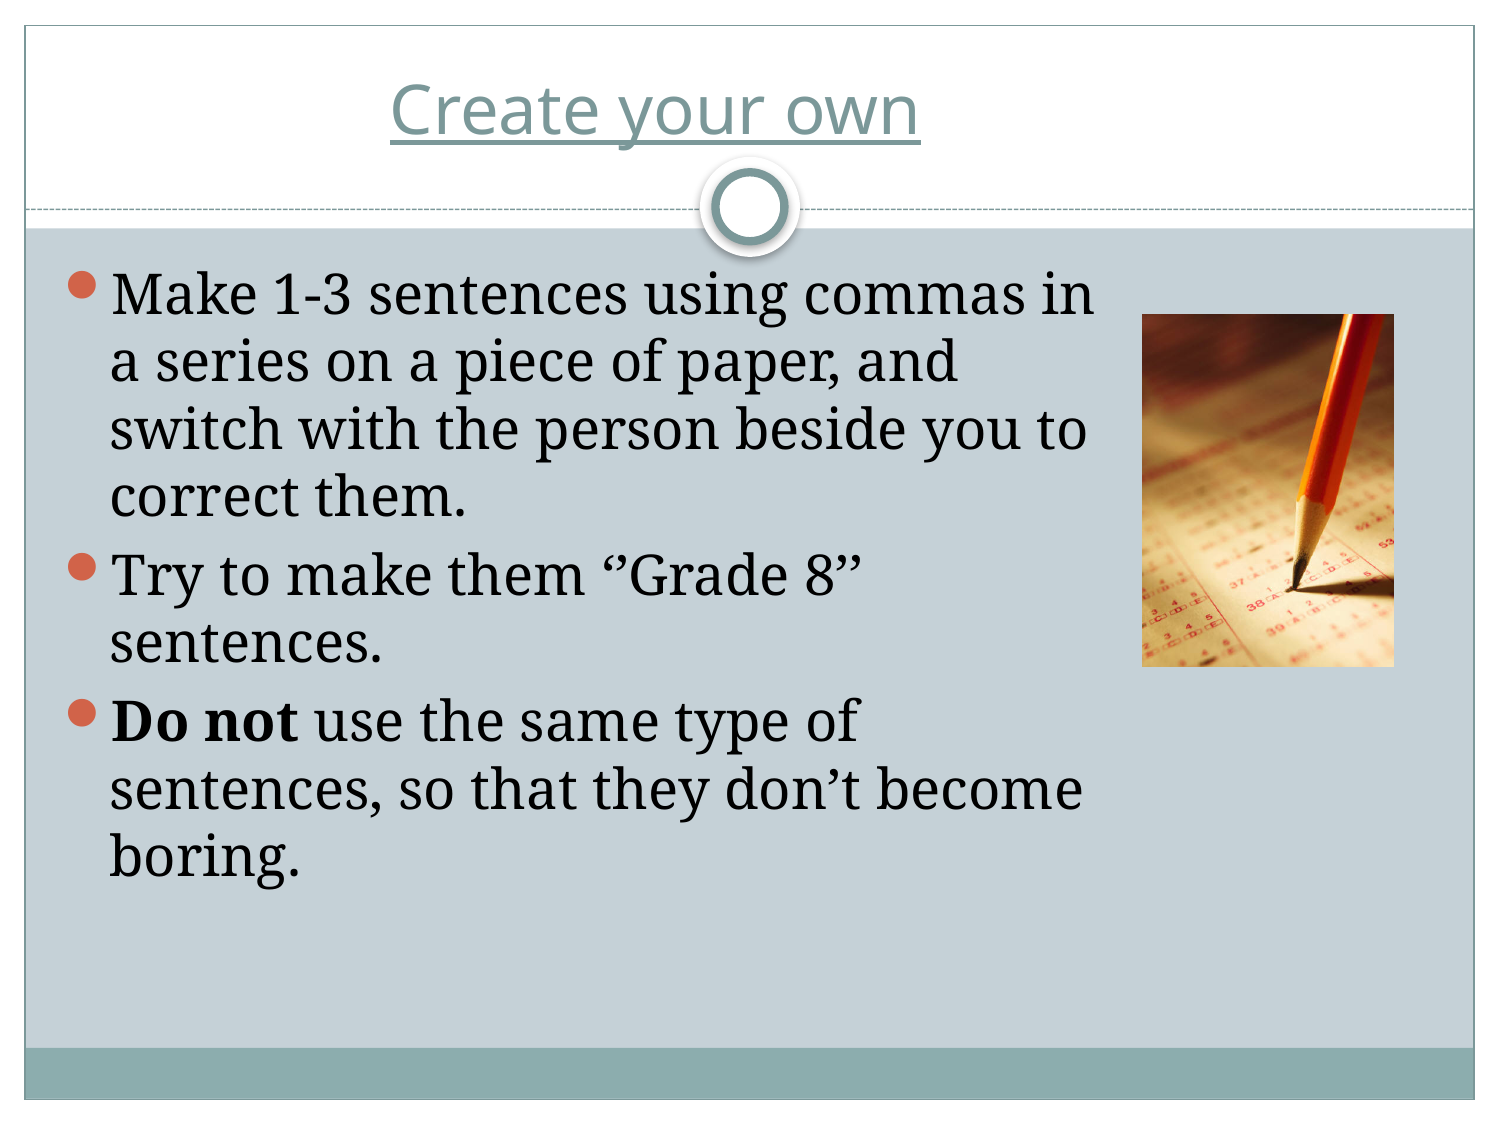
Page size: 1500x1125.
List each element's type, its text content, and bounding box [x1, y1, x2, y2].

picture [1141, 314, 1394, 667]
list Make 1-3 sentences using commas in a series on a piece of paper, and switch with the person beside you to correct them. Try to make them ‘’Grade 8’’ sentences. Do not use the same type of sentences, so that they don’t become boring. [49, 250, 1117, 1001]
title Create your own [0, 30, 1356, 156]
